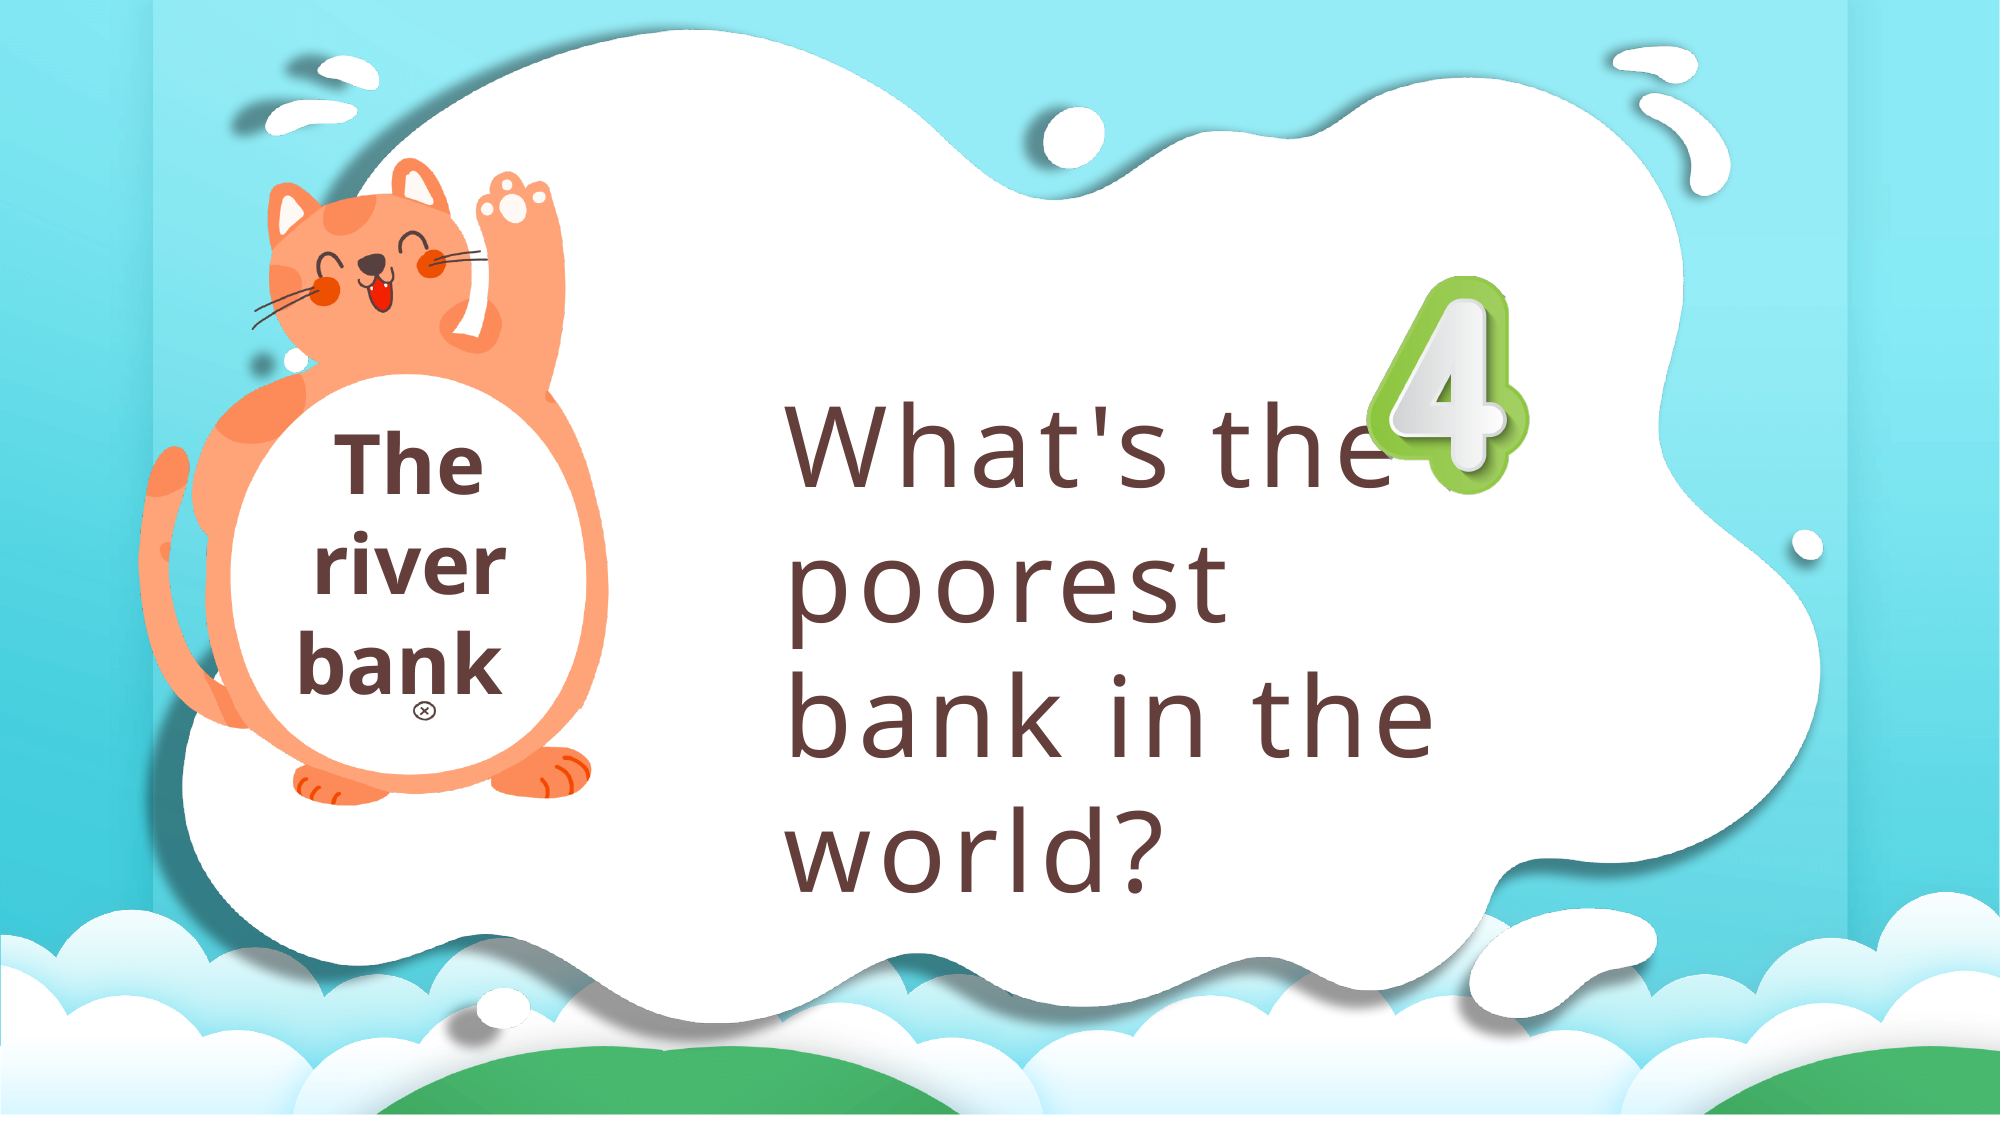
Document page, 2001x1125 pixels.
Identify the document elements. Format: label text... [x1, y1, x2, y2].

text_box What's the poorest bank in the world? [768, 367, 1519, 923]
picture [0, 0, 2000, 1125]
